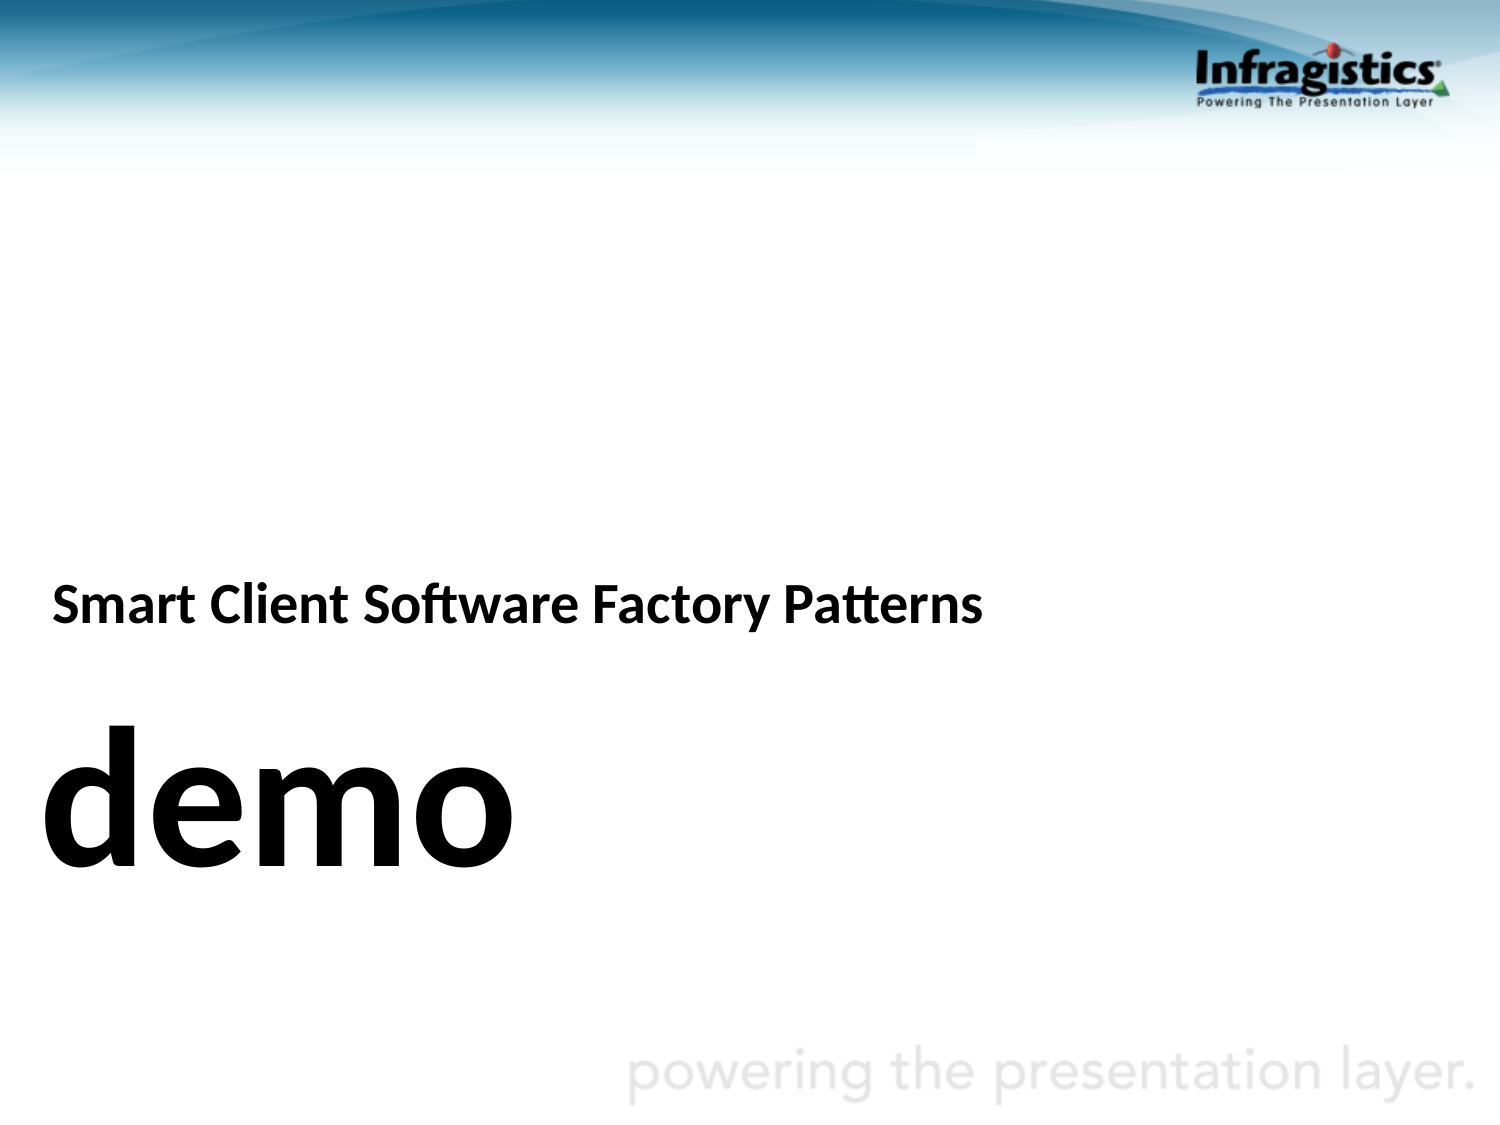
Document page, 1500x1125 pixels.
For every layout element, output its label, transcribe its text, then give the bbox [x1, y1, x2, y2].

text_box demo [24, 674, 1300, 899]
picture [0, 0, 1500, 1125]
title Smart Client Software Factory Patterns [37, 462, 1163, 674]
